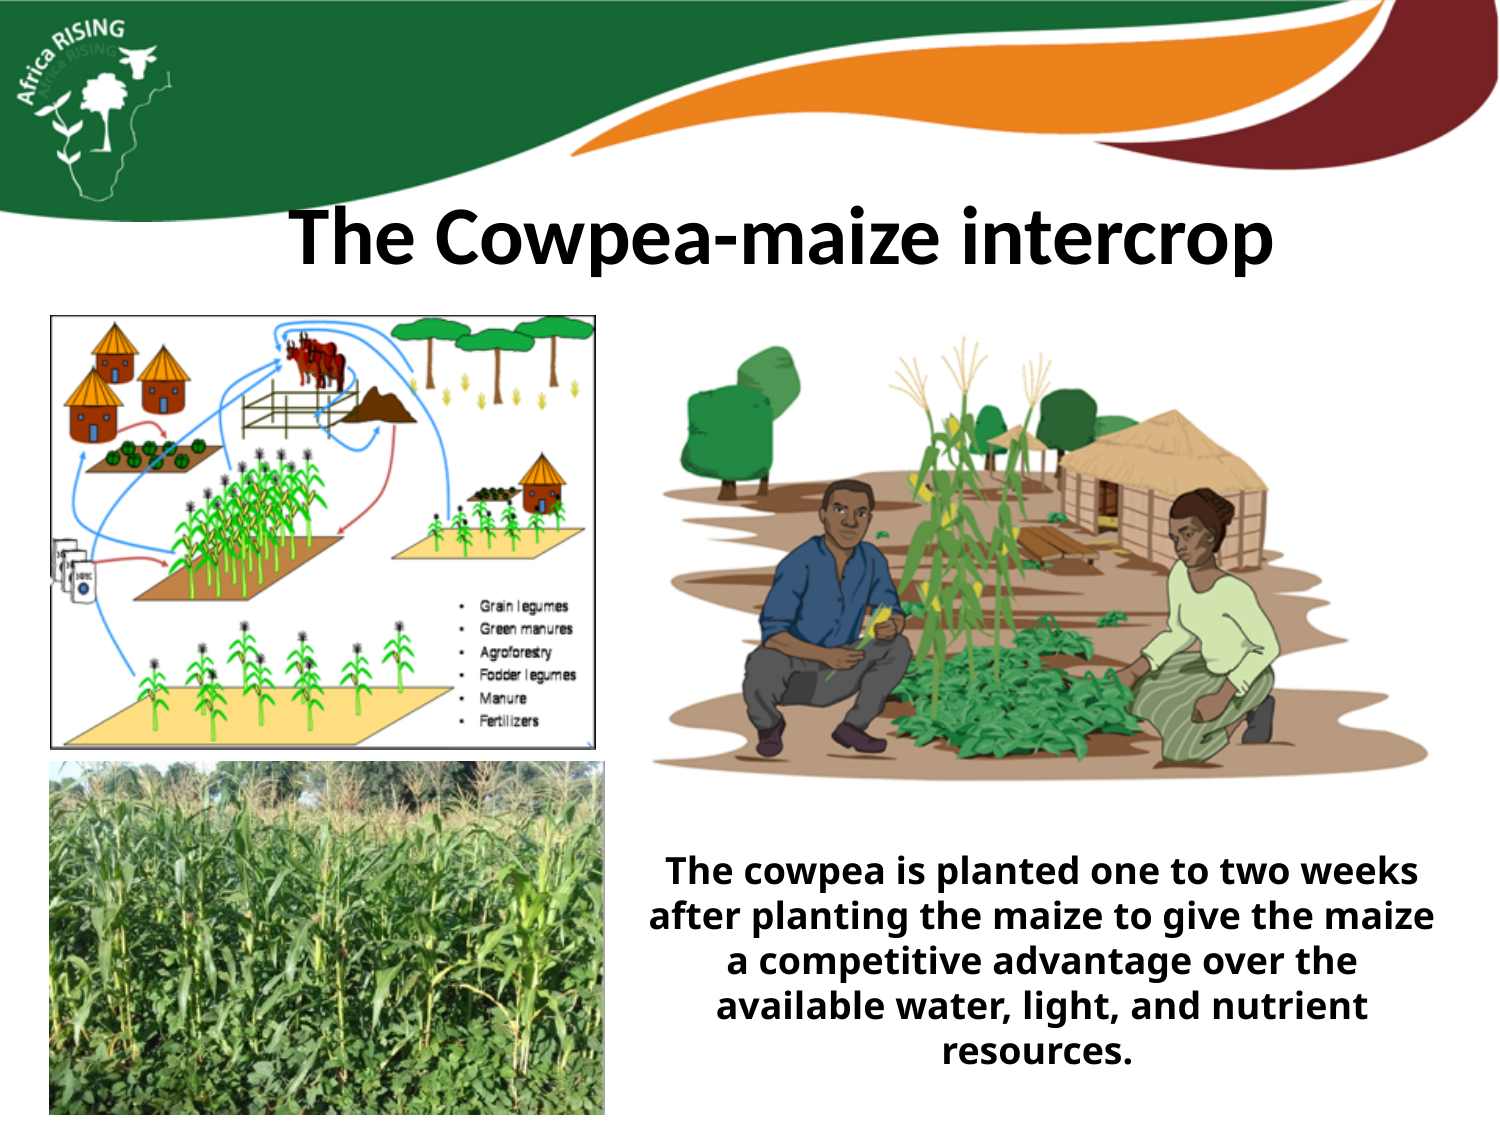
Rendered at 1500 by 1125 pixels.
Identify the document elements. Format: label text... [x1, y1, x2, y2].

picture [0, 0, 1499, 222]
text_box The cowpea is planted one to two weeks after planting the maize to give the maize a competitive advantage over the available water, light, and nutrient resources. [633, 839, 1452, 1080]
picture [649, 328, 1434, 788]
title The Cowpea-maize intercrop [113, 174, 1452, 288]
picture [49, 761, 605, 1116]
picture [49, 315, 596, 751]
